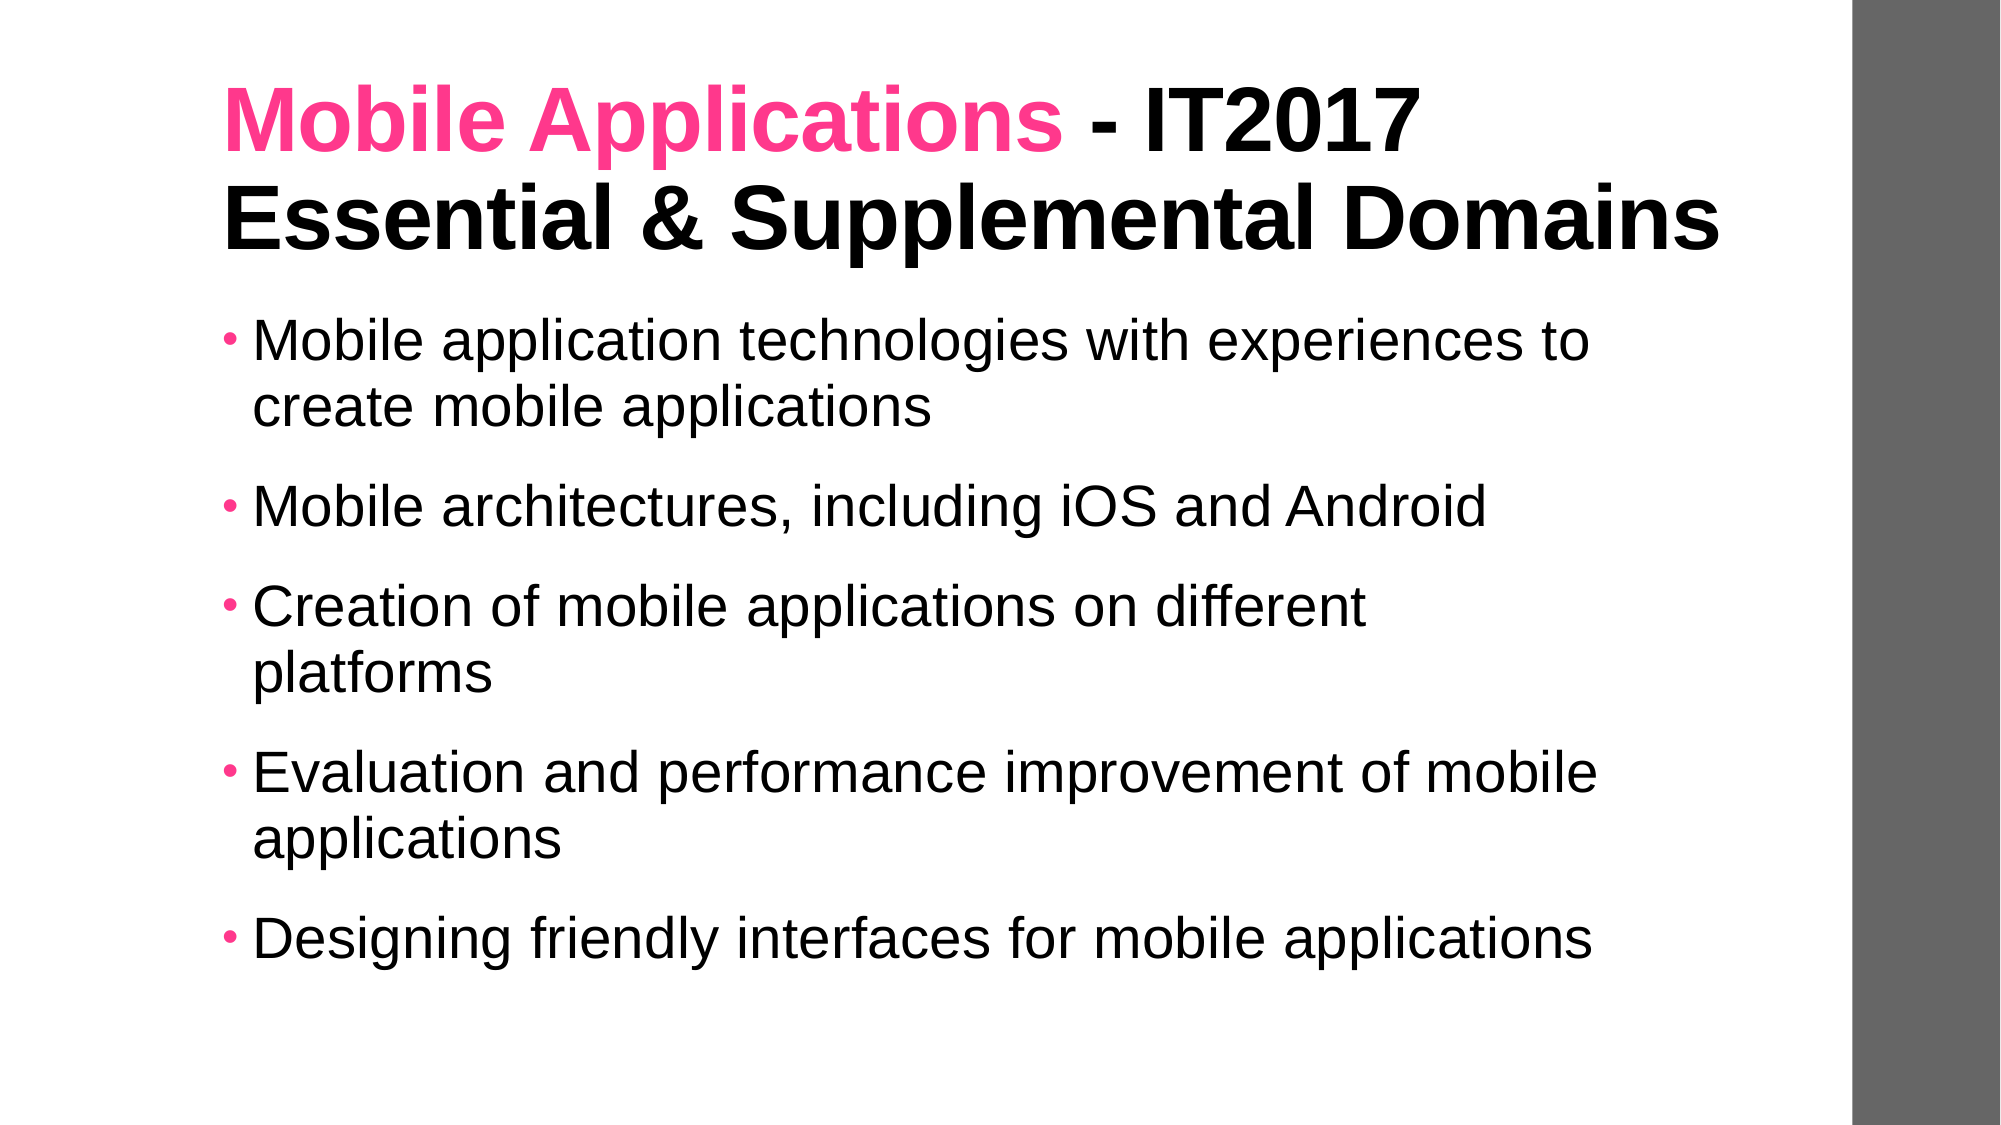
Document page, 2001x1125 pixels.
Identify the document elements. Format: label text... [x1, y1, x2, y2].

title Mobile Applications - IT2017 Essential & Supplemental Domains [206, 43, 1797, 278]
list Mobile application technologies with experiences to create mobile applications Mobile architectures, including iOS and Android Creation of mobile applications on different platforms Evaluation and performance improvement of mobile applications Designing friendly interfaces for mobile applications [206, 299, 1617, 1014]
